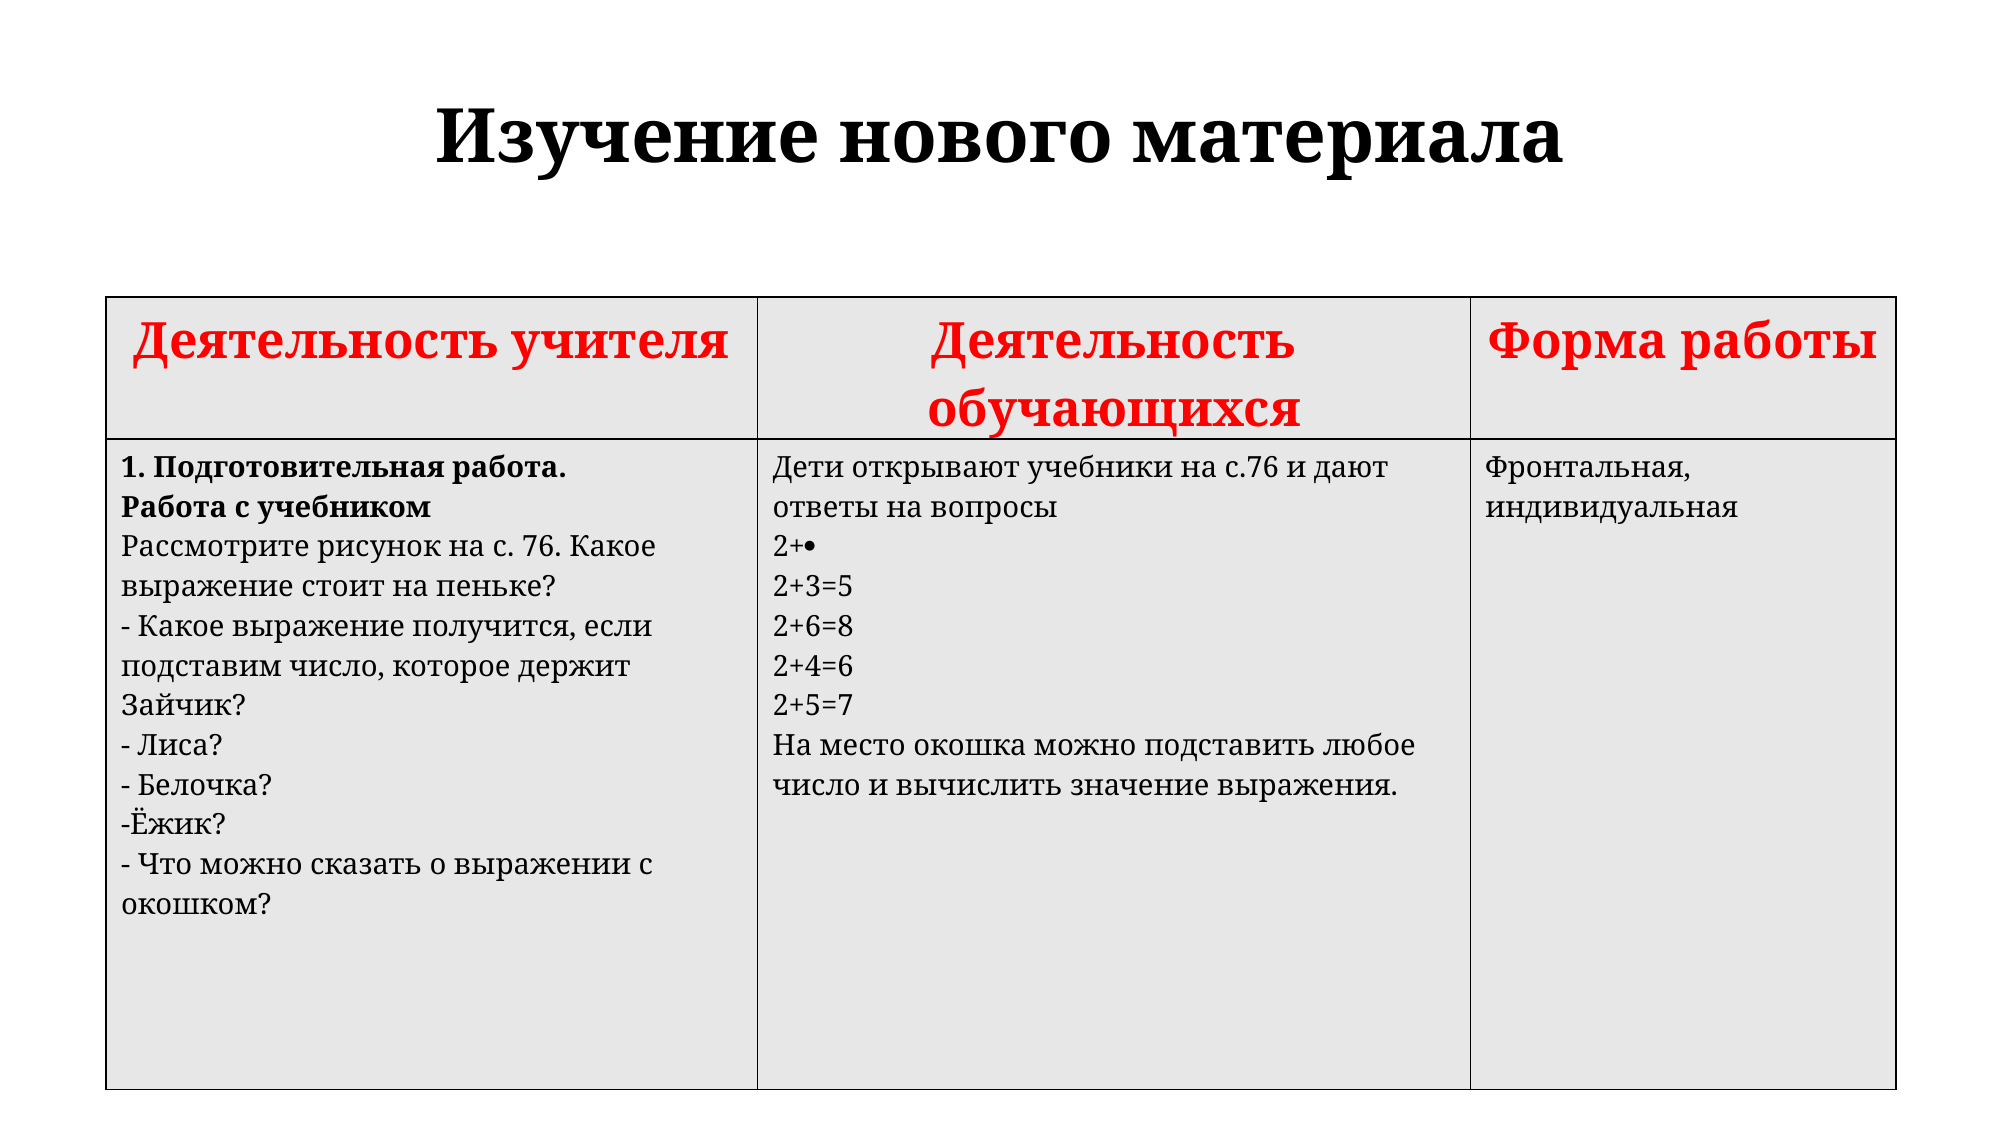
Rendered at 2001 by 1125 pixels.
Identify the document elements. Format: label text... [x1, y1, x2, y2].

table_cell Фронтальная, индивидуальная [1471, 440, 1895, 1089]
table_header Форма работы [1471, 298, 1895, 438]
table_cell 1. Подготовительная работа. Работа с учебником Рассмотрите рисунок на с. 76. Какое выражение стоит на пеньке? - Какое выражение получится, если подставим число, которое держит Зайчик? - Лиса? - Белочка? -Ёжик? - Что можно сказать о выражении с окошком? [107, 440, 757, 1089]
table_header Деятельность учителя [107, 298, 757, 438]
text_box Изучение нового материала [218, 79, 1784, 275]
table_cell Дети открывают учебники на с.76 и дают ответы на вопросы 2+ 2+3=5 2+6=8 2+4=6 2+5=7 На место окошка можно подставить любое число и вычислить значение выражения. [758, 440, 1470, 1089]
table_header Деятельность обучающихся [758, 298, 1470, 438]
